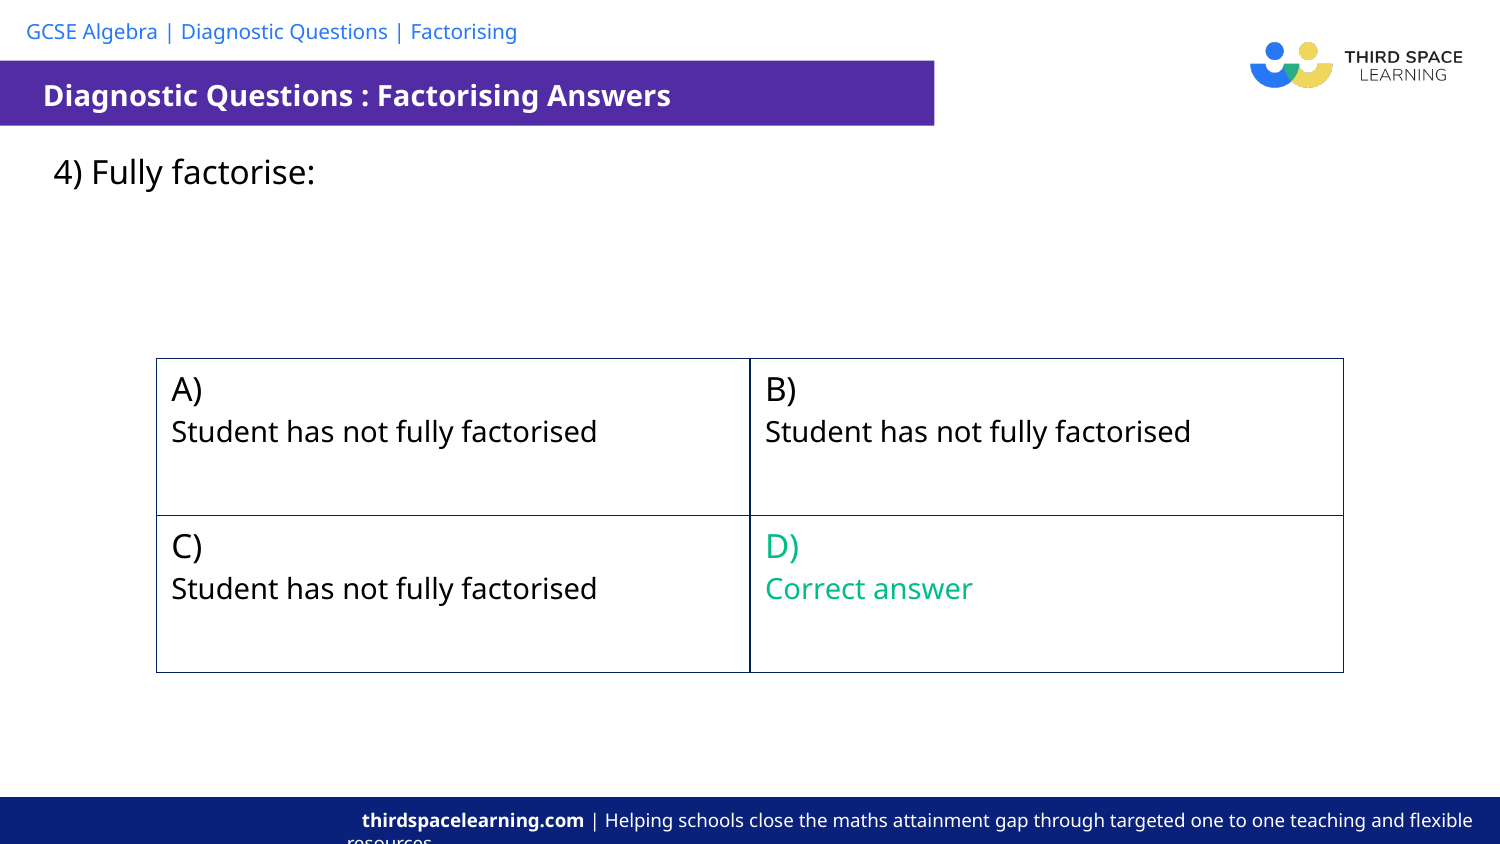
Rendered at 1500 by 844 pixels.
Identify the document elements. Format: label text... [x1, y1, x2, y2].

picture [1250, 33, 1465, 99]
text_box Diagnostic Questions : Factorising Answers [27, 61, 849, 127]
